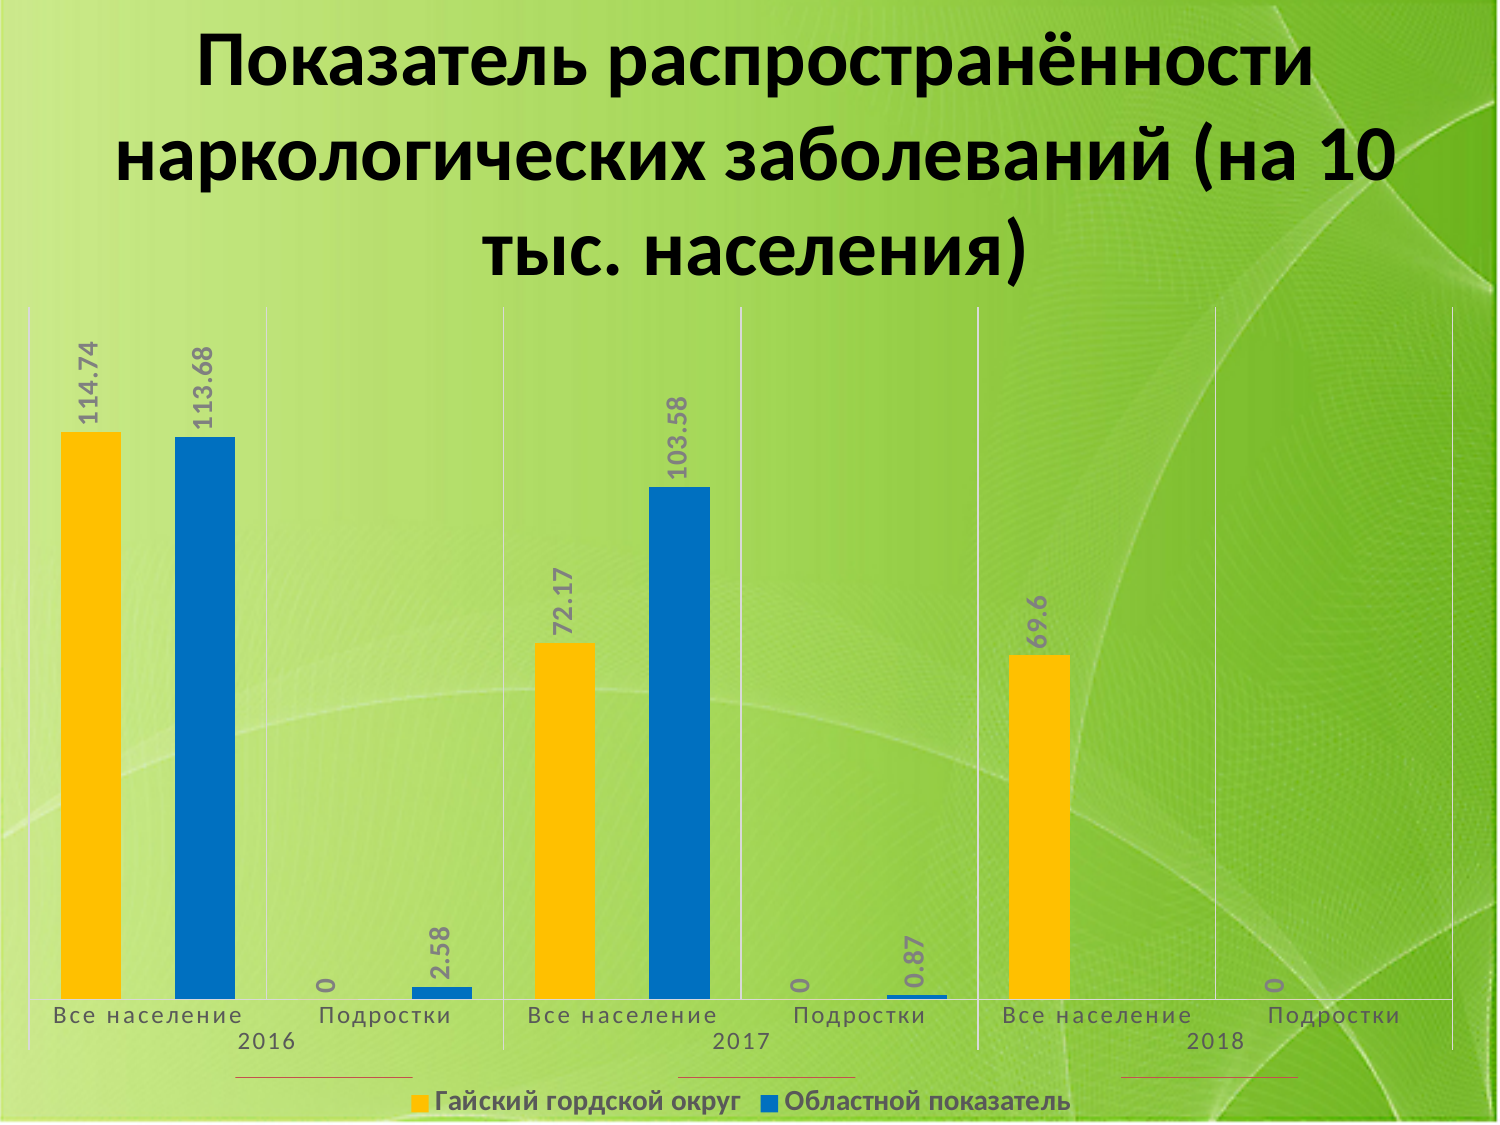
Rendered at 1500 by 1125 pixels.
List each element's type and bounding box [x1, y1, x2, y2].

picture [0, 0, 1500, 1125]
chart [0, 262, 1483, 1125]
